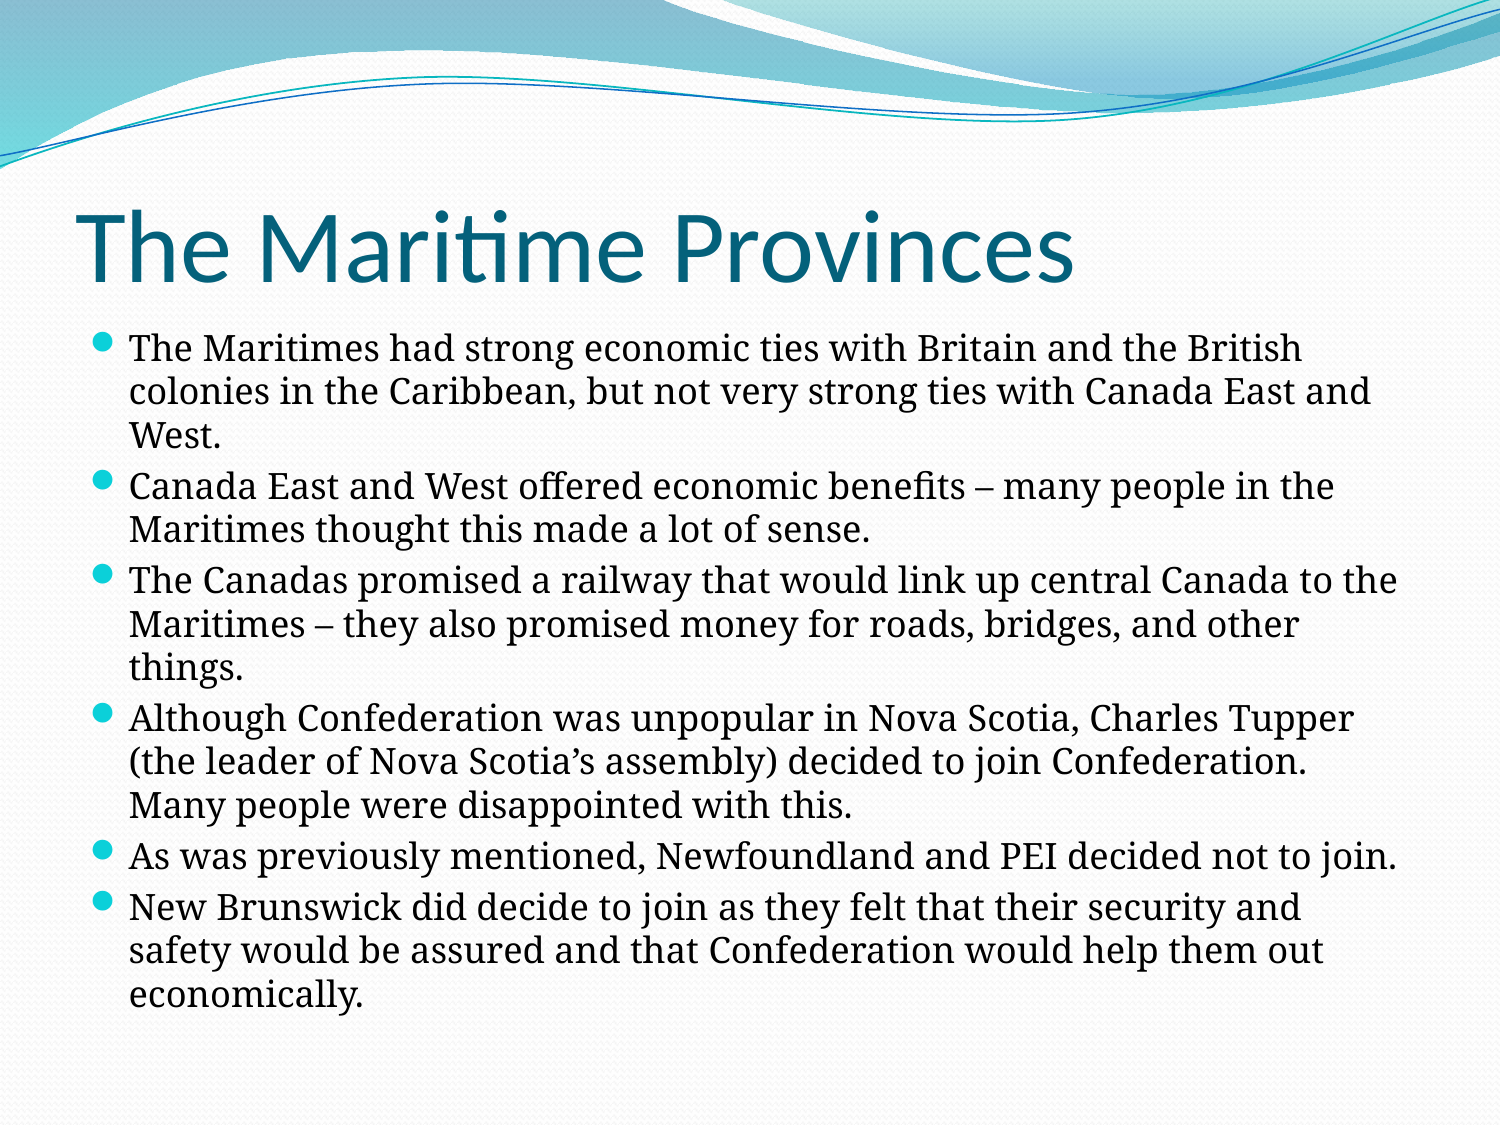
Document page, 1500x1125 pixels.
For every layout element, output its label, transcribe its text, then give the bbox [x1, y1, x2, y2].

title The Maritime Provinces [75, 115, 1425, 303]
list The Maritimes had strong economic ties with Britain and the British colonies in the Caribbean, but not very strong ties with Canada East and West. Canada East and West offered economic benefits – many people in the Maritimes thought this made a lot of sense. The Canadas promised a railway that would link up central Canada to the Maritimes – they also promised money for roads, bridges, and other things. Although Confederation was unpopular in Nova Scotia, Charles Tupper (the leader of Nova Scotia’s assembly) decided to join Confederation. Many people were disappointed with this. As was previously mentioned, Newfoundland and PEI decided not to join. New Brunswick did decide to join as they felt that their security and safety would be assured and that Confederation would help them out economically. [75, 317, 1425, 1038]
